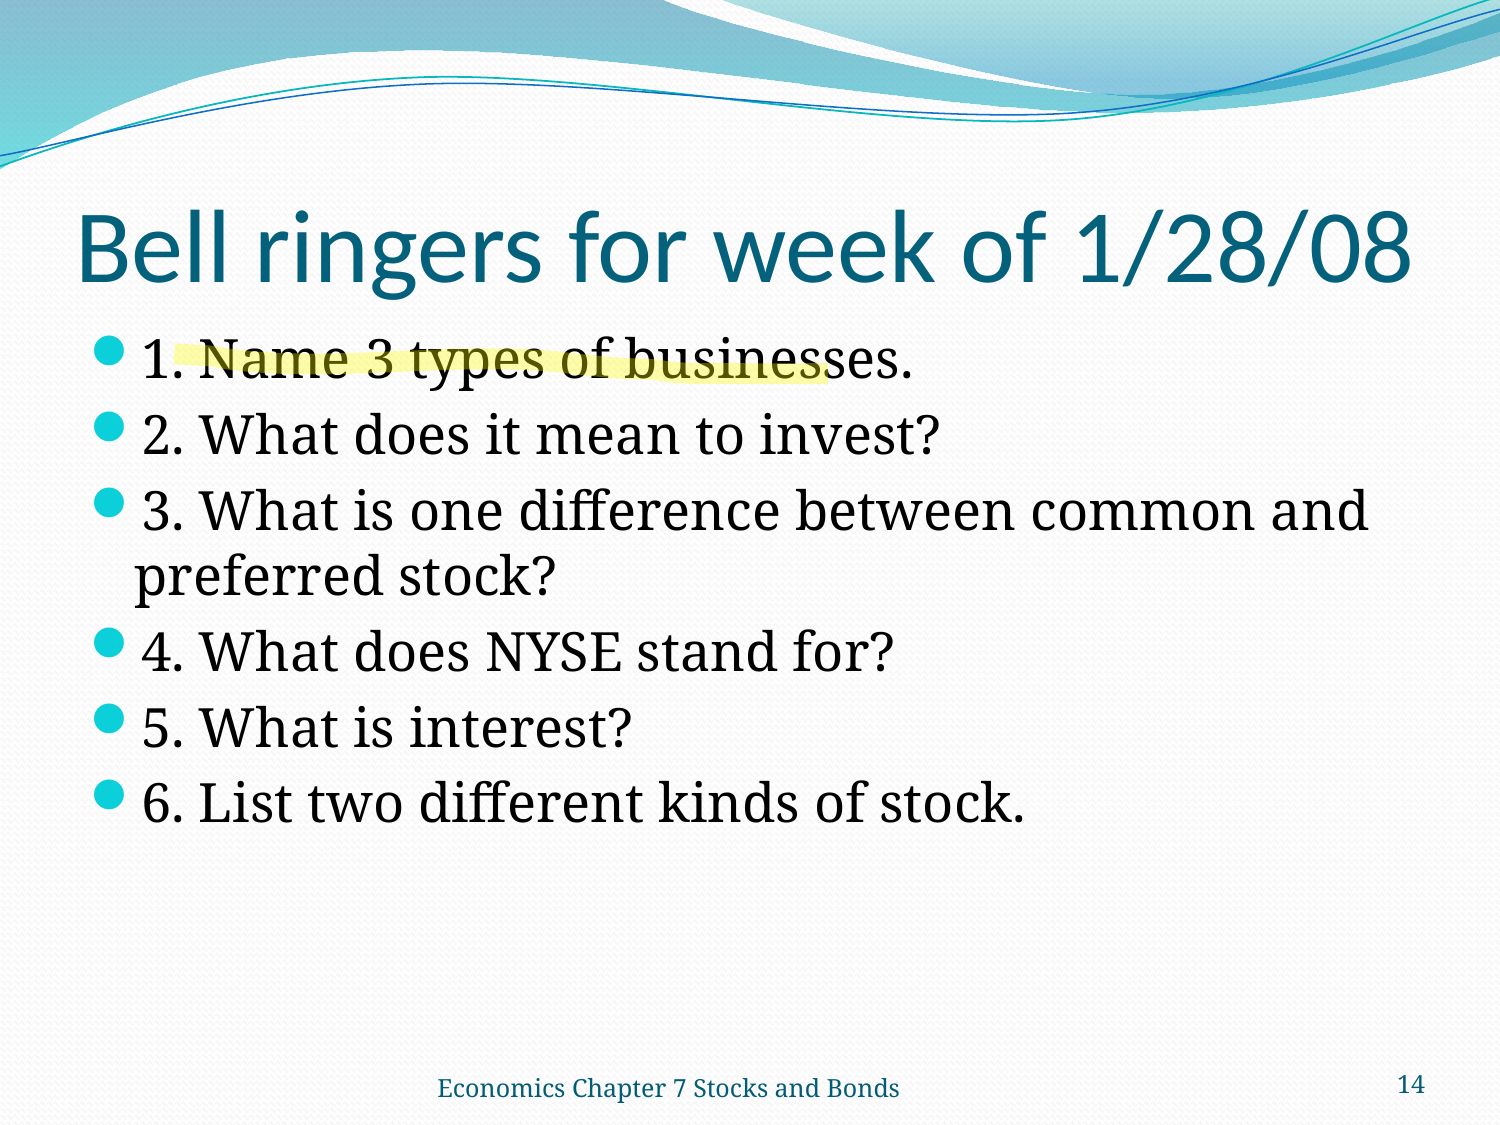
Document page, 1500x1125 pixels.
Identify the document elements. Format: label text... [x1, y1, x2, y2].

slide_number 14 [1299, 1042, 1425, 1103]
title Bell ringers for week of 1/28/08 [75, 115, 1425, 303]
footer Economics Chapter 7 Stocks and Bonds [437, 1042, 988, 1103]
list 1. Name 3 types of businesses. 2. What does it mean to invest? 3. What is one difference between common and preferred stock? 4. What does NYSE stand for? 5. What is interest? 6. List two different kinds of stock. [75, 317, 1425, 1038]
